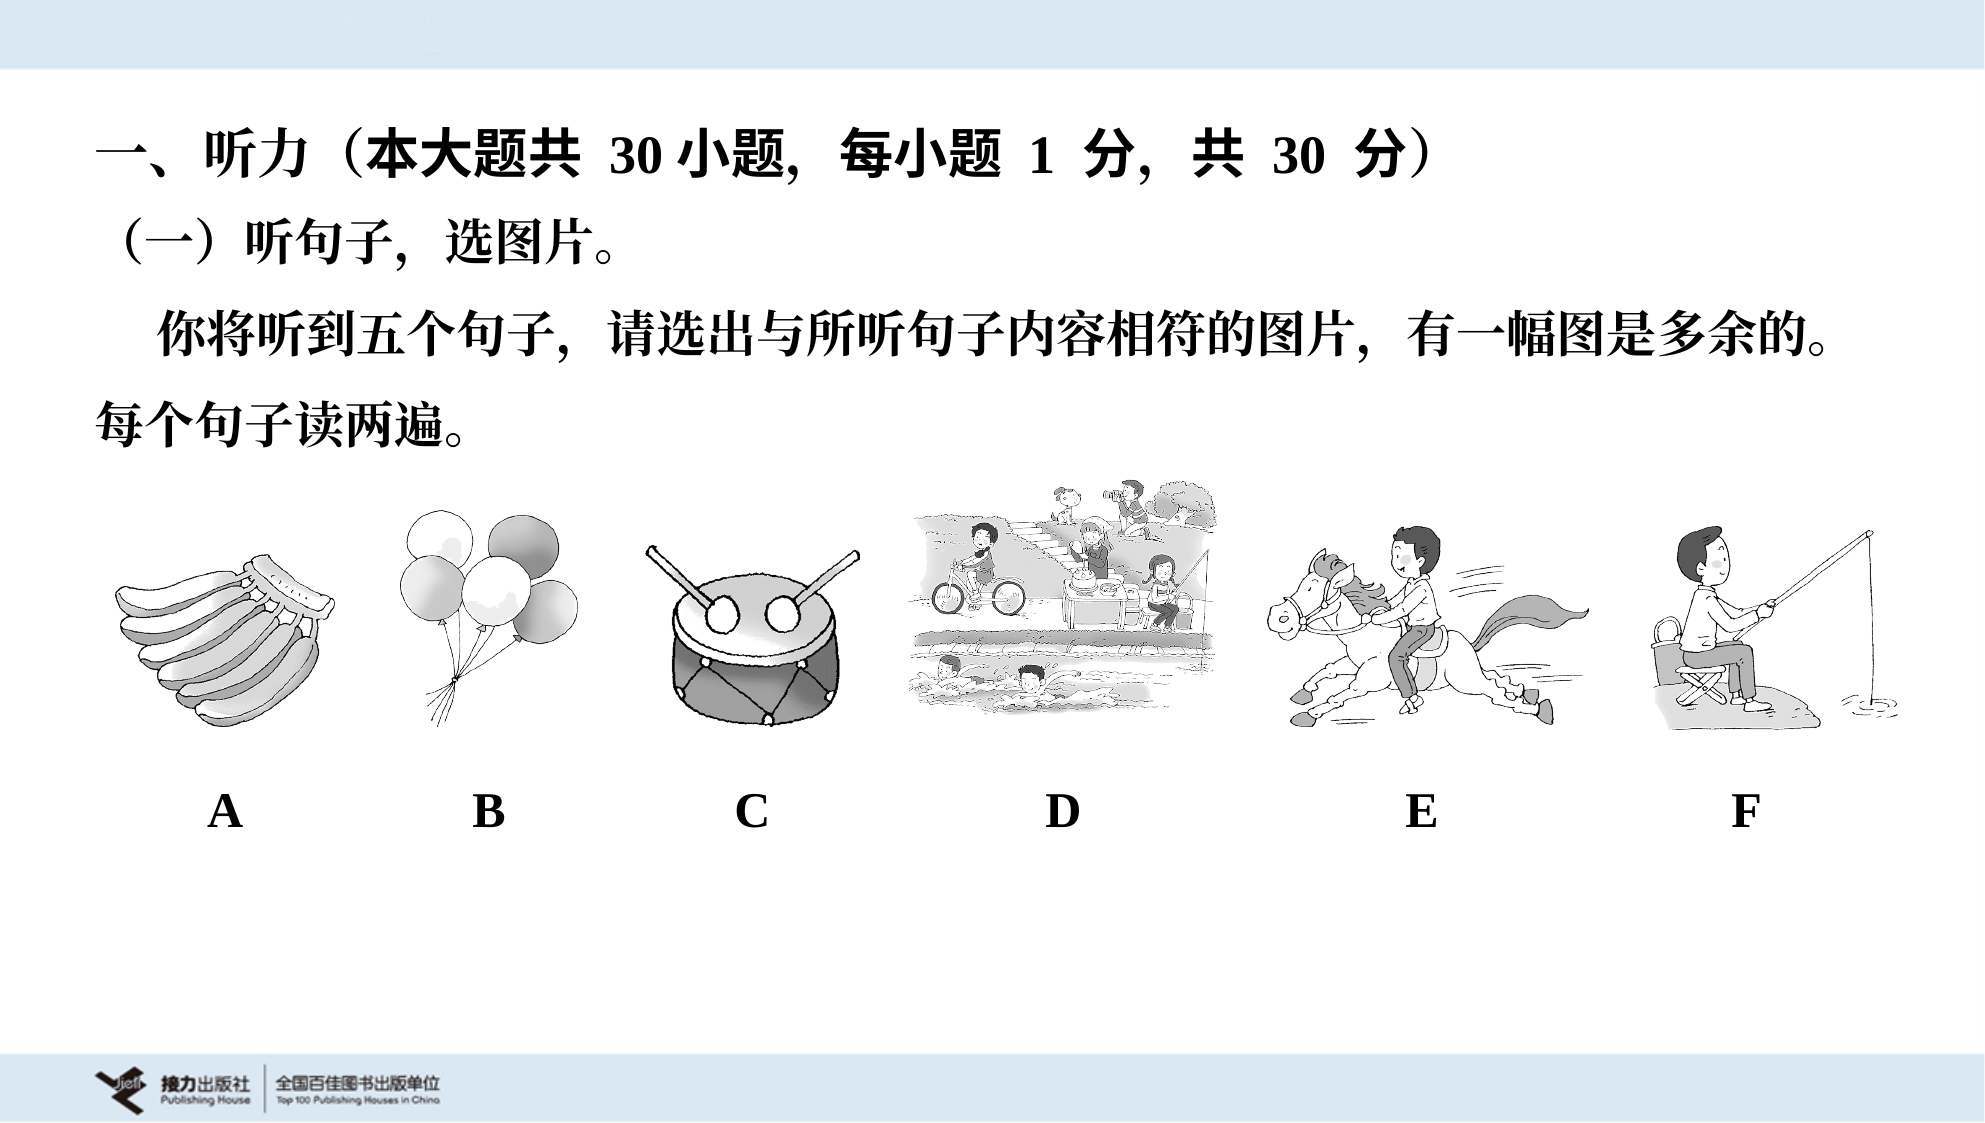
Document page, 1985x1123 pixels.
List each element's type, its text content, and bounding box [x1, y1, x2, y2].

text_box 你将听到五个句子，请选出与所听句子内容相符的图片，有一幅图是多余的。 每个句子读两遍。 [94, 270, 1892, 454]
text_box F [1725, 747, 1768, 895]
text_box D [1039, 747, 1088, 895]
picture [0, 0, 1985, 1122]
text_box E [1399, 747, 1445, 895]
text_box 一、听力（本大题共 30小题，每小题 1 分，共 30 分） [94, 88, 1892, 183]
text_box B [466, 747, 512, 895]
text_box （一）听句子，选图片。 [94, 183, 1892, 270]
text_box A [201, 747, 249, 895]
text_box C [728, 747, 776, 895]
